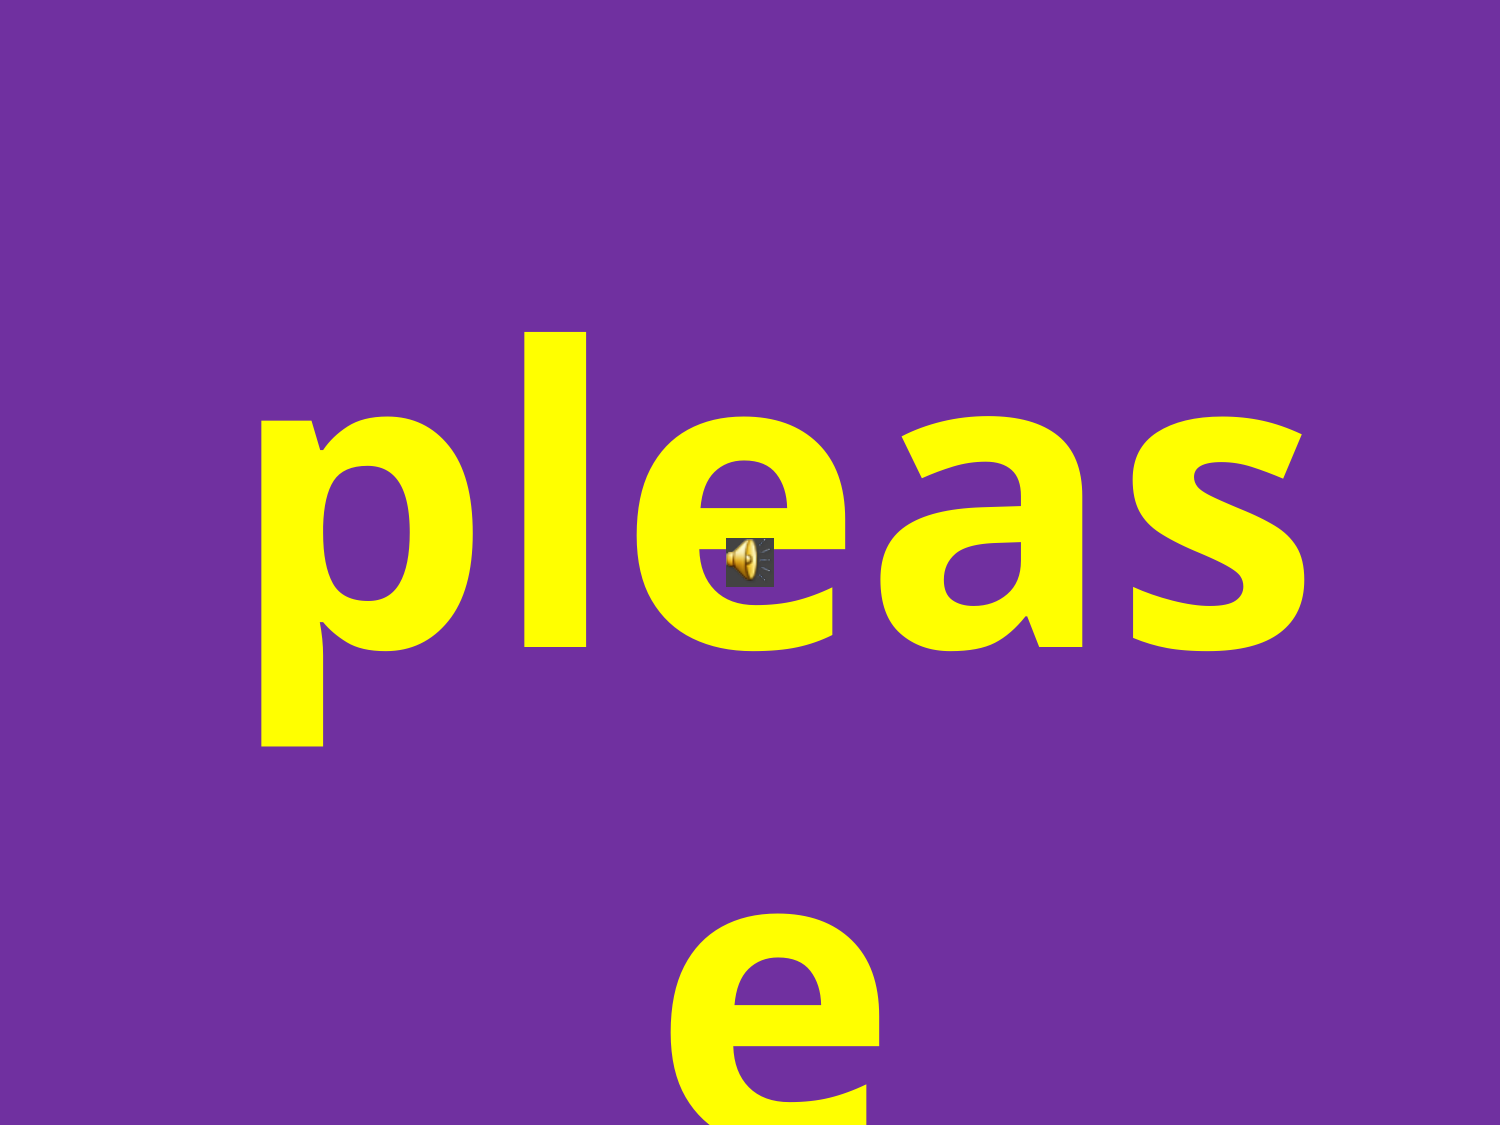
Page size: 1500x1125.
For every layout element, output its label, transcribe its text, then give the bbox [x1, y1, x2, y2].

picture [724, 537, 776, 588]
text_box please [99, 224, 1450, 1125]
